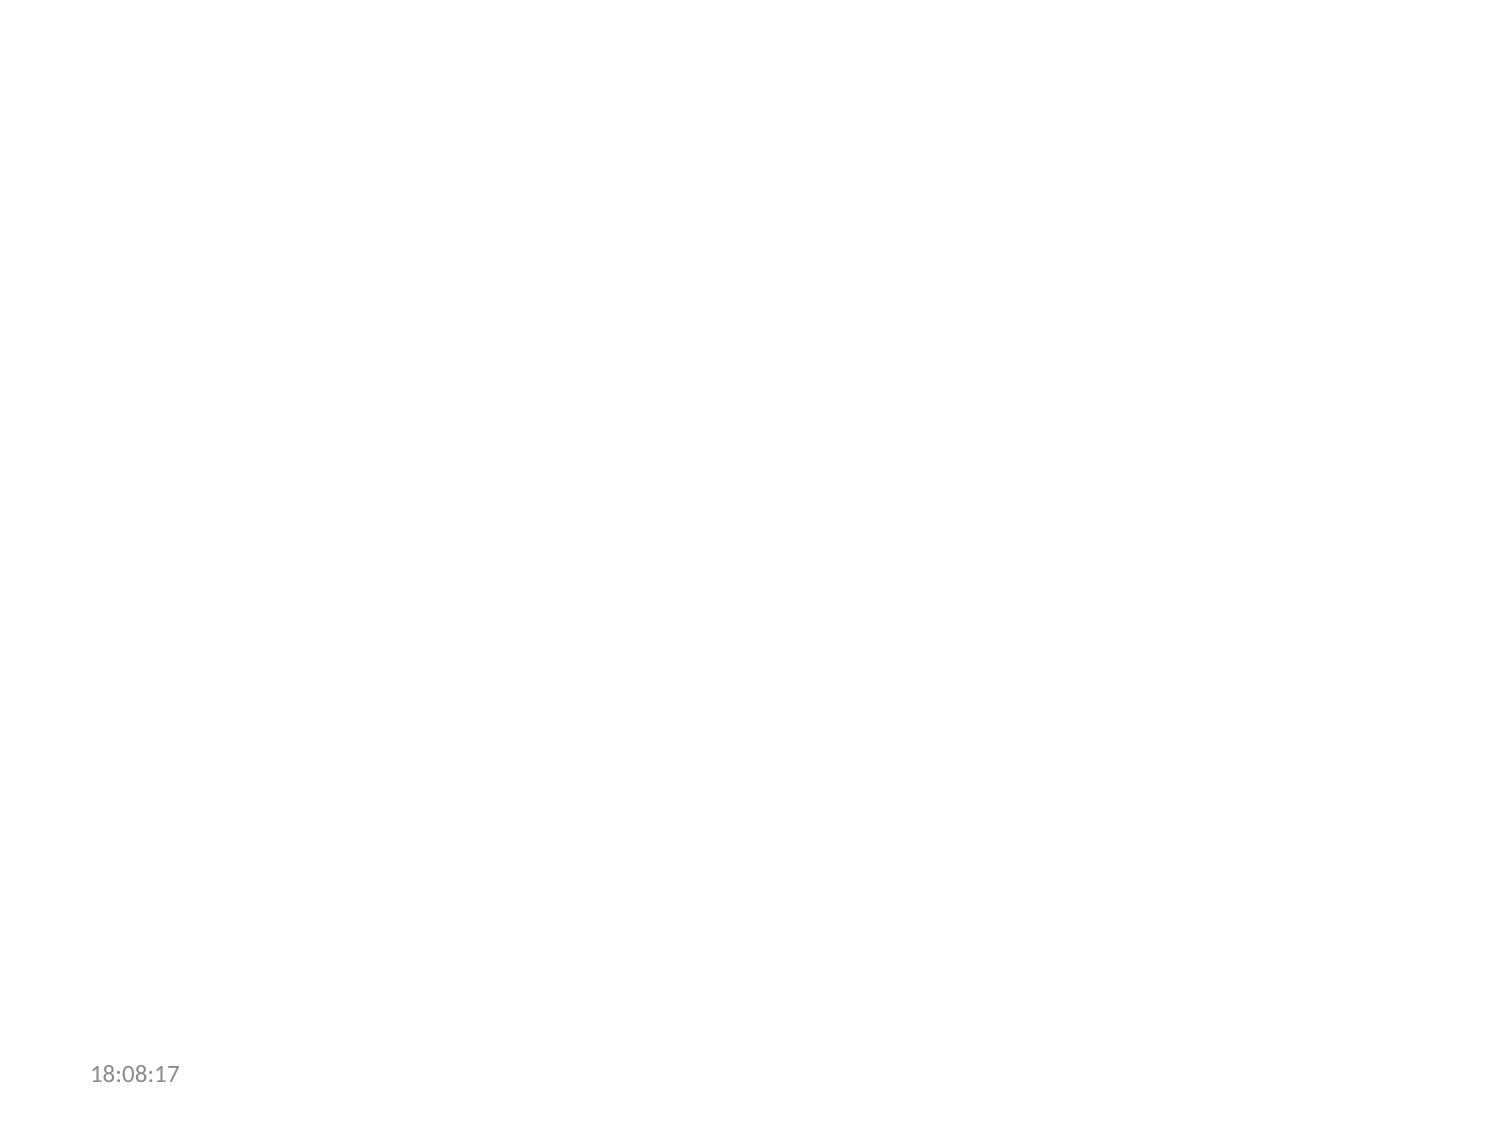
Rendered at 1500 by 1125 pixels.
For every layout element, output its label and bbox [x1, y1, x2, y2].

slide_number [75, 1042, 425, 1103]
